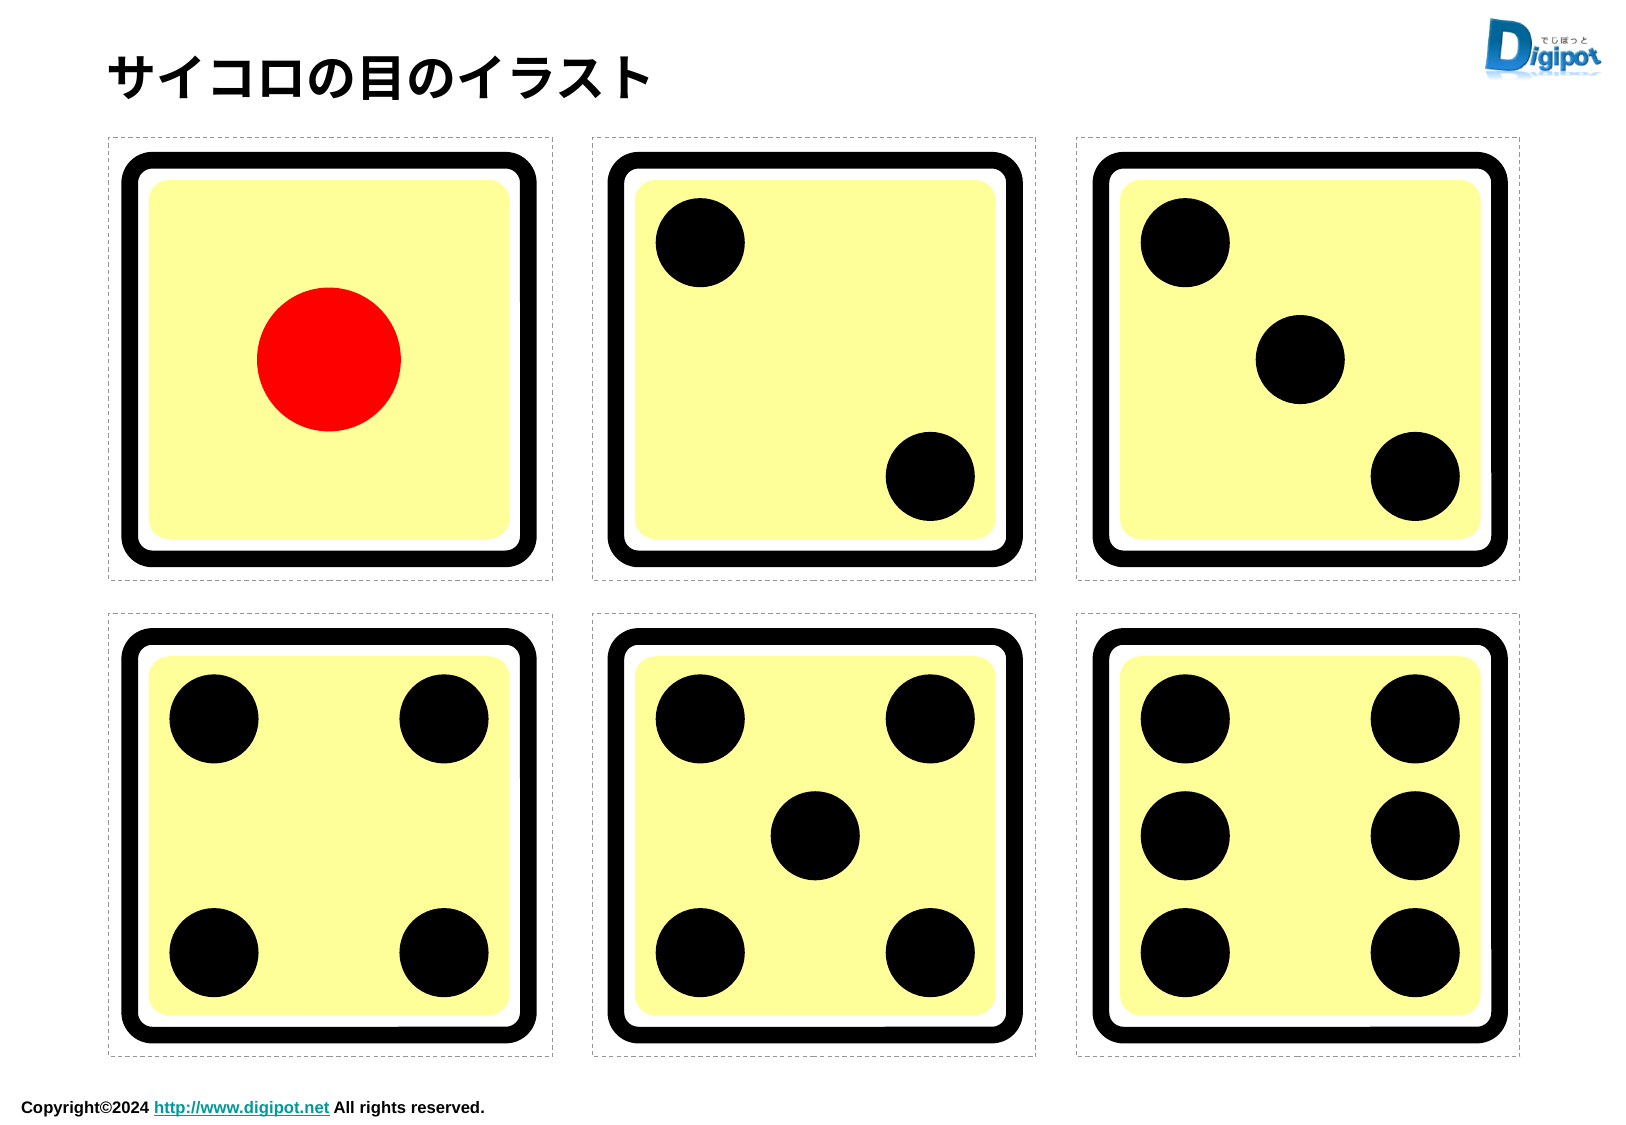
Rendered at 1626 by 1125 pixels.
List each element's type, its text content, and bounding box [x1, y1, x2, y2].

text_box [615, 636, 1015, 1036]
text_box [1100, 636, 1500, 1036]
text_box サイコロの目のイラスト [91, 38, 671, 114]
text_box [615, 159, 1015, 560]
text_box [129, 159, 529, 560]
picture [1485, 18, 1602, 82]
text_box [129, 636, 529, 1036]
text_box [1100, 159, 1500, 560]
